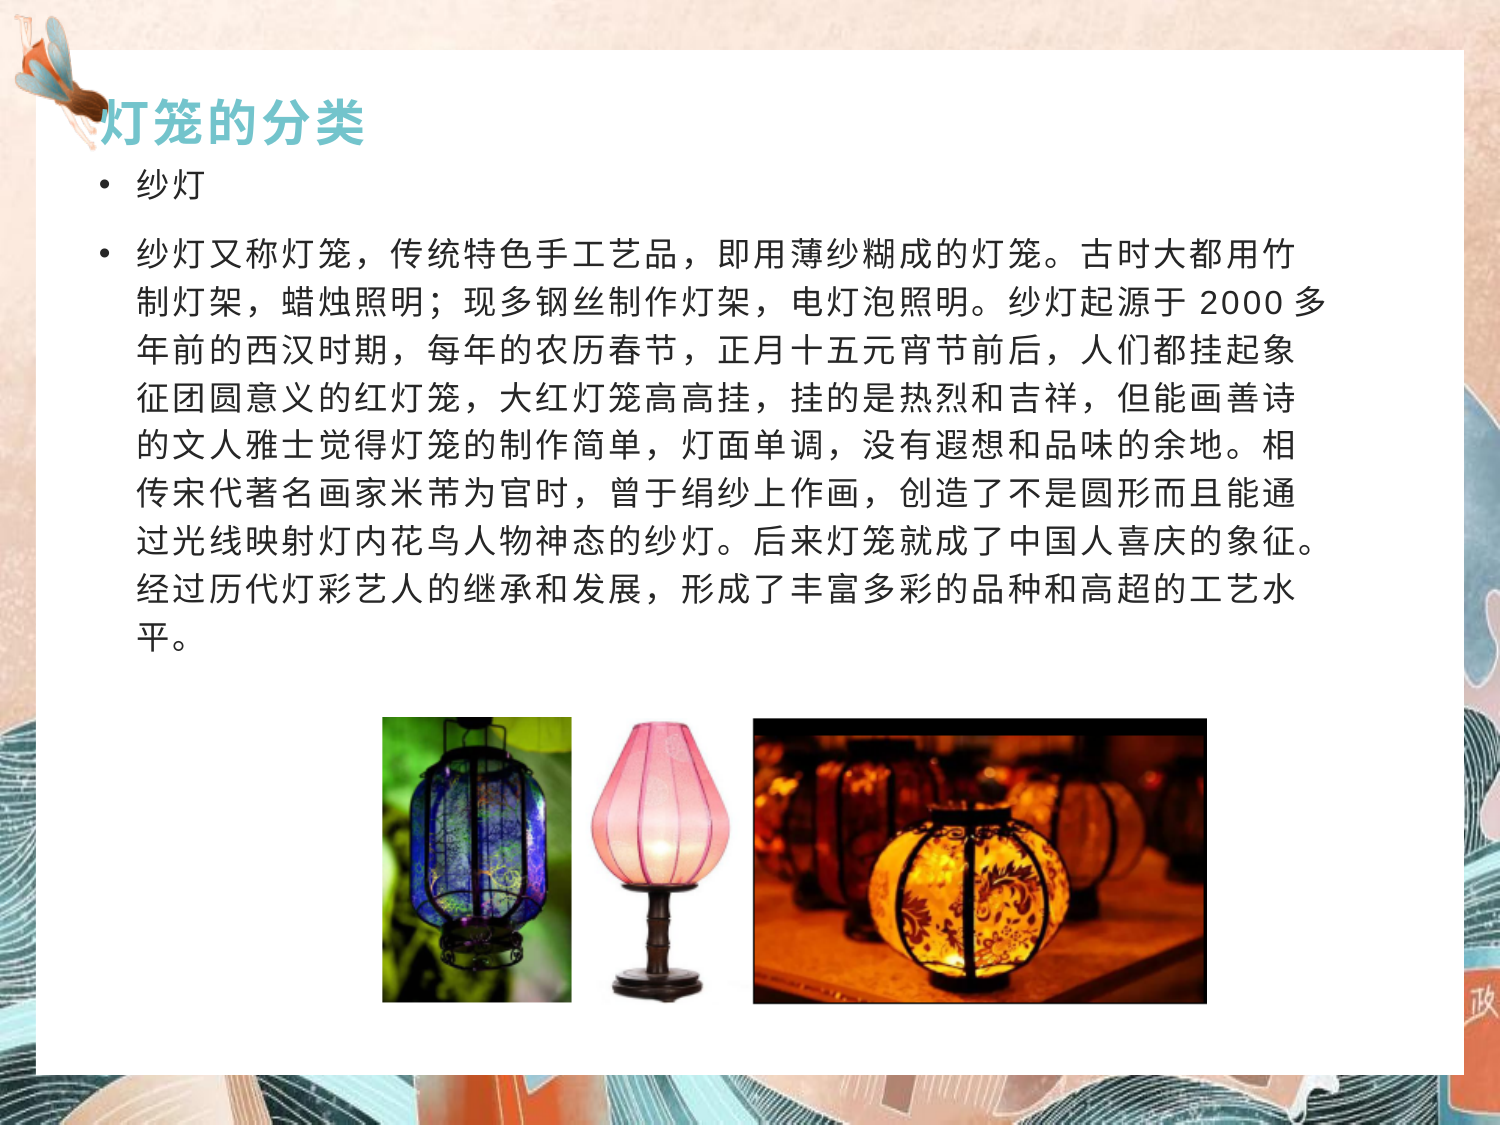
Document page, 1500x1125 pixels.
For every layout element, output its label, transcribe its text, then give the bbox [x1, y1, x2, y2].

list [381, 717, 1207, 1009]
picture [0, 0, 1500, 1125]
list 纱灯 纱灯又称灯笼，传统特色手工艺品，即用薄纱糊成的灯笼。古时大都用竹制灯架，蜡烛照明；现多钢丝制作灯架，电灯泡照明。纱灯起源于2000多年前的西汉时期，每年的农历春节，正月十五元宵节前后，人们都挂起象征团圆意义的红灯笼，大红灯笼高高挂，挂的是热烈和吉祥，但能画善诗的文人雅士觉得灯笼的制作简单，灯面单调，没有遐想和品味的余地。相传宋代著名画家米芾为官时，曾于绢纱上作画，创造了不是圆形而且能通过光线映射灯内花鸟人物神态的纱灯。后来灯笼就成了中国人喜庆的象征。经过历代灯彩艺人的继承和发展，形成了丰富多彩的品种和高超的工艺水平。 [82, 156, 1346, 624]
title 灯笼的分类 [82, 72, 1418, 146]
